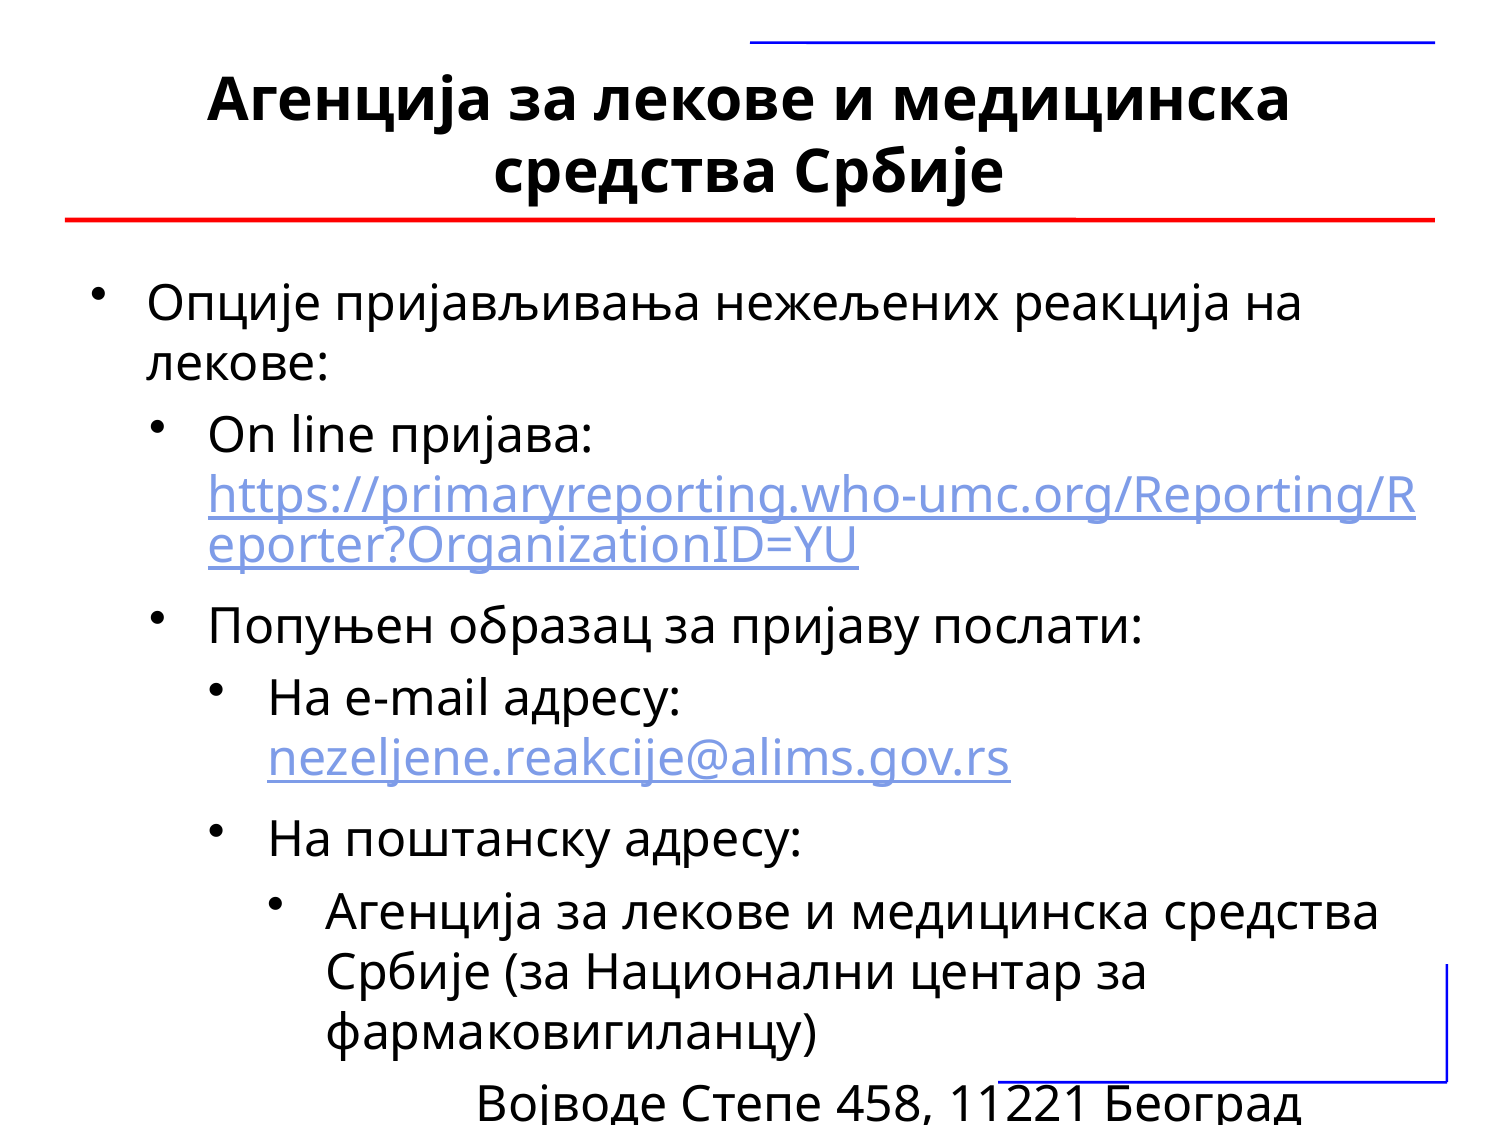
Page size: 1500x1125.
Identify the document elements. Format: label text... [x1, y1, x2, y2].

list Опције пријављивања нежељених реакција на лекове: On line пријава: https://primaryreporting.who-umc.org/Reporting/Reporter?OrganizationID=YU Попуњен образац за пријаву послати: На е-mail адресу: nezeljene.reakcije@alims.gov.rs На поштанску адресу: Агенција за лекове и медицинска средства Србије (за Национални центар за фармаковигиланцу) Војводе Степе 458, 11221 Београд Путем телефакса: 011/3951-130 [74, 262, 1451, 1044]
title Агенција за лекове и медицинска средства Србије [49, 19, 1451, 213]
